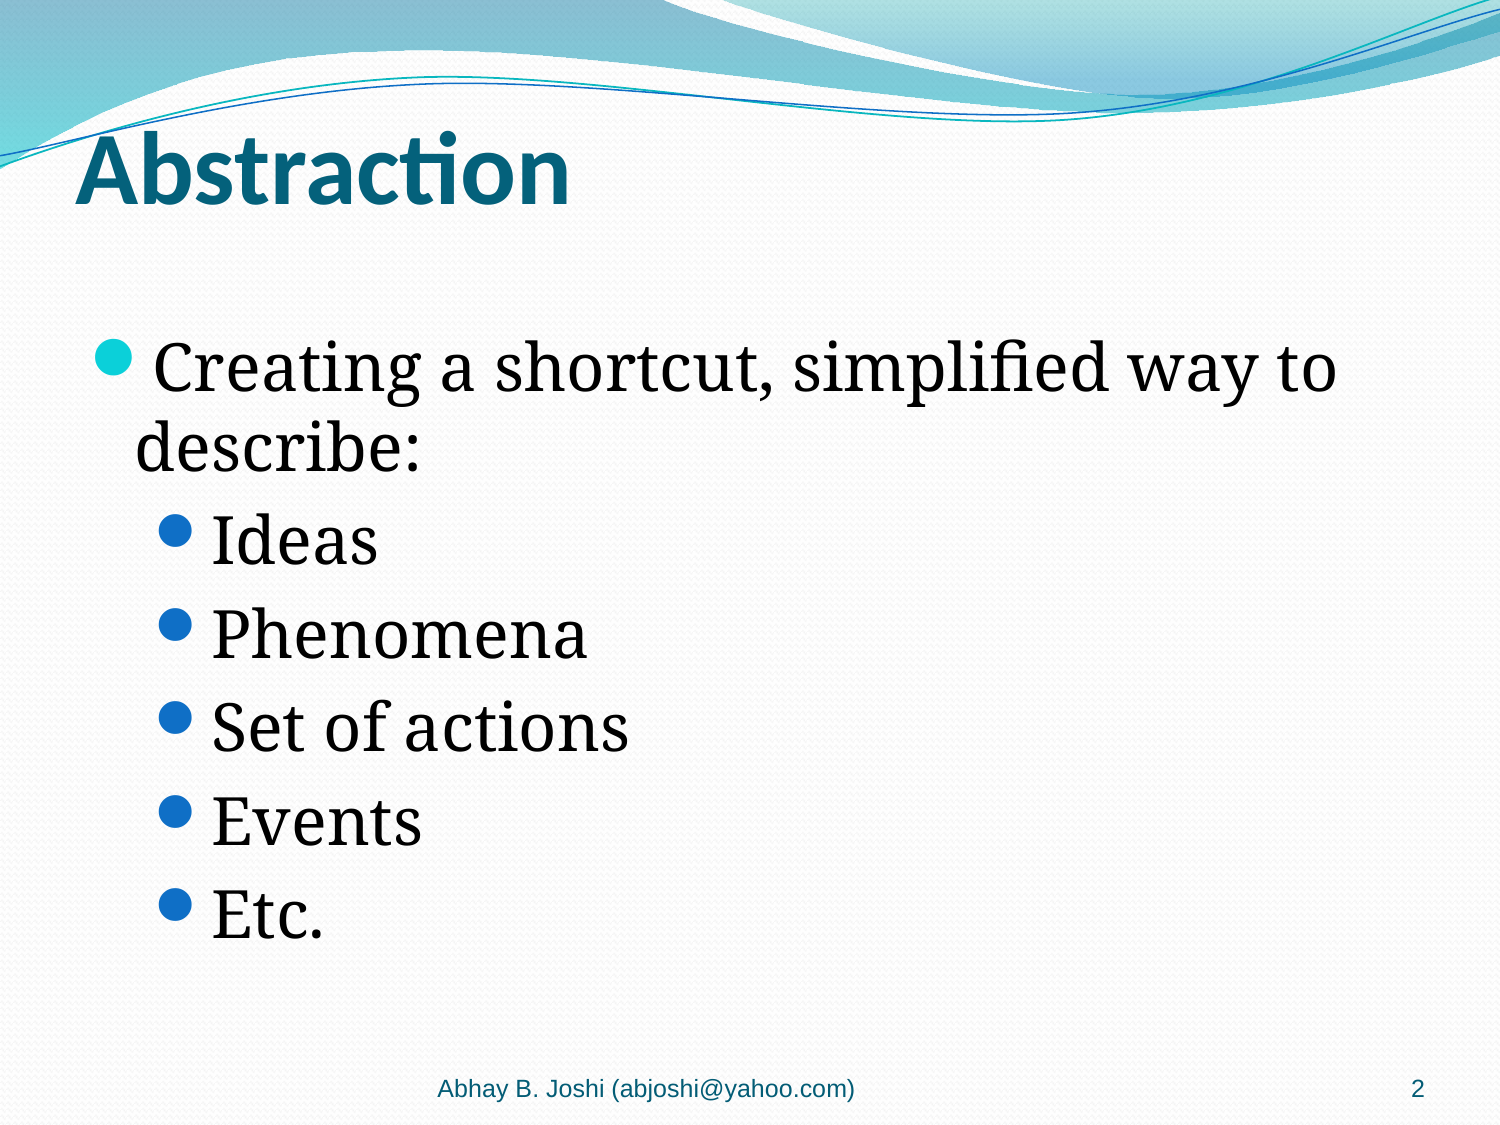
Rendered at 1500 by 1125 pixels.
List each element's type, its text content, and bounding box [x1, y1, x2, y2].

list Creating a shortcut, simplified way to describe: Ideas Phenomena Set of actions Events Etc. [75, 317, 1425, 1038]
title Abstraction [75, 37, 1425, 225]
footer Abhay B. Joshi (abjoshi@yahoo.com) [437, 1042, 988, 1103]
slide_number 2 [1299, 1042, 1425, 1103]
